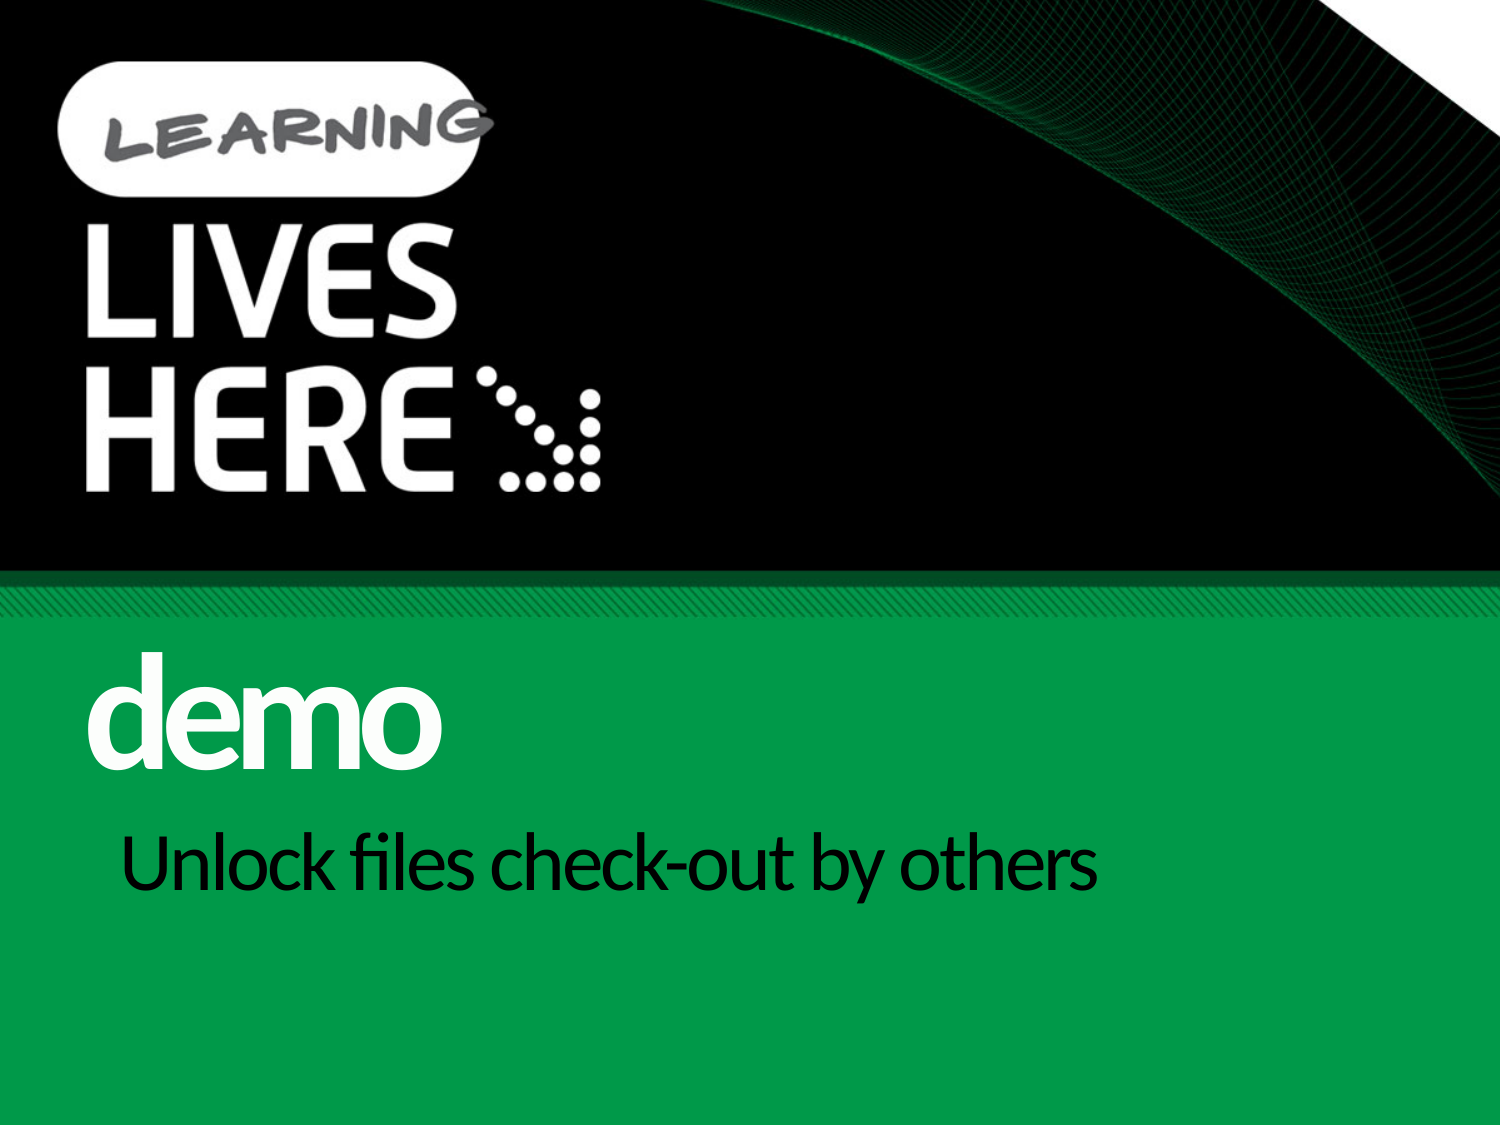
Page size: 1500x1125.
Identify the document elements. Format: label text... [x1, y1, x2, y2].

list demo [83, 625, 1344, 800]
title Unlock files check-out by others [119, 818, 1375, 943]
picture [0, 0, 1500, 1125]
